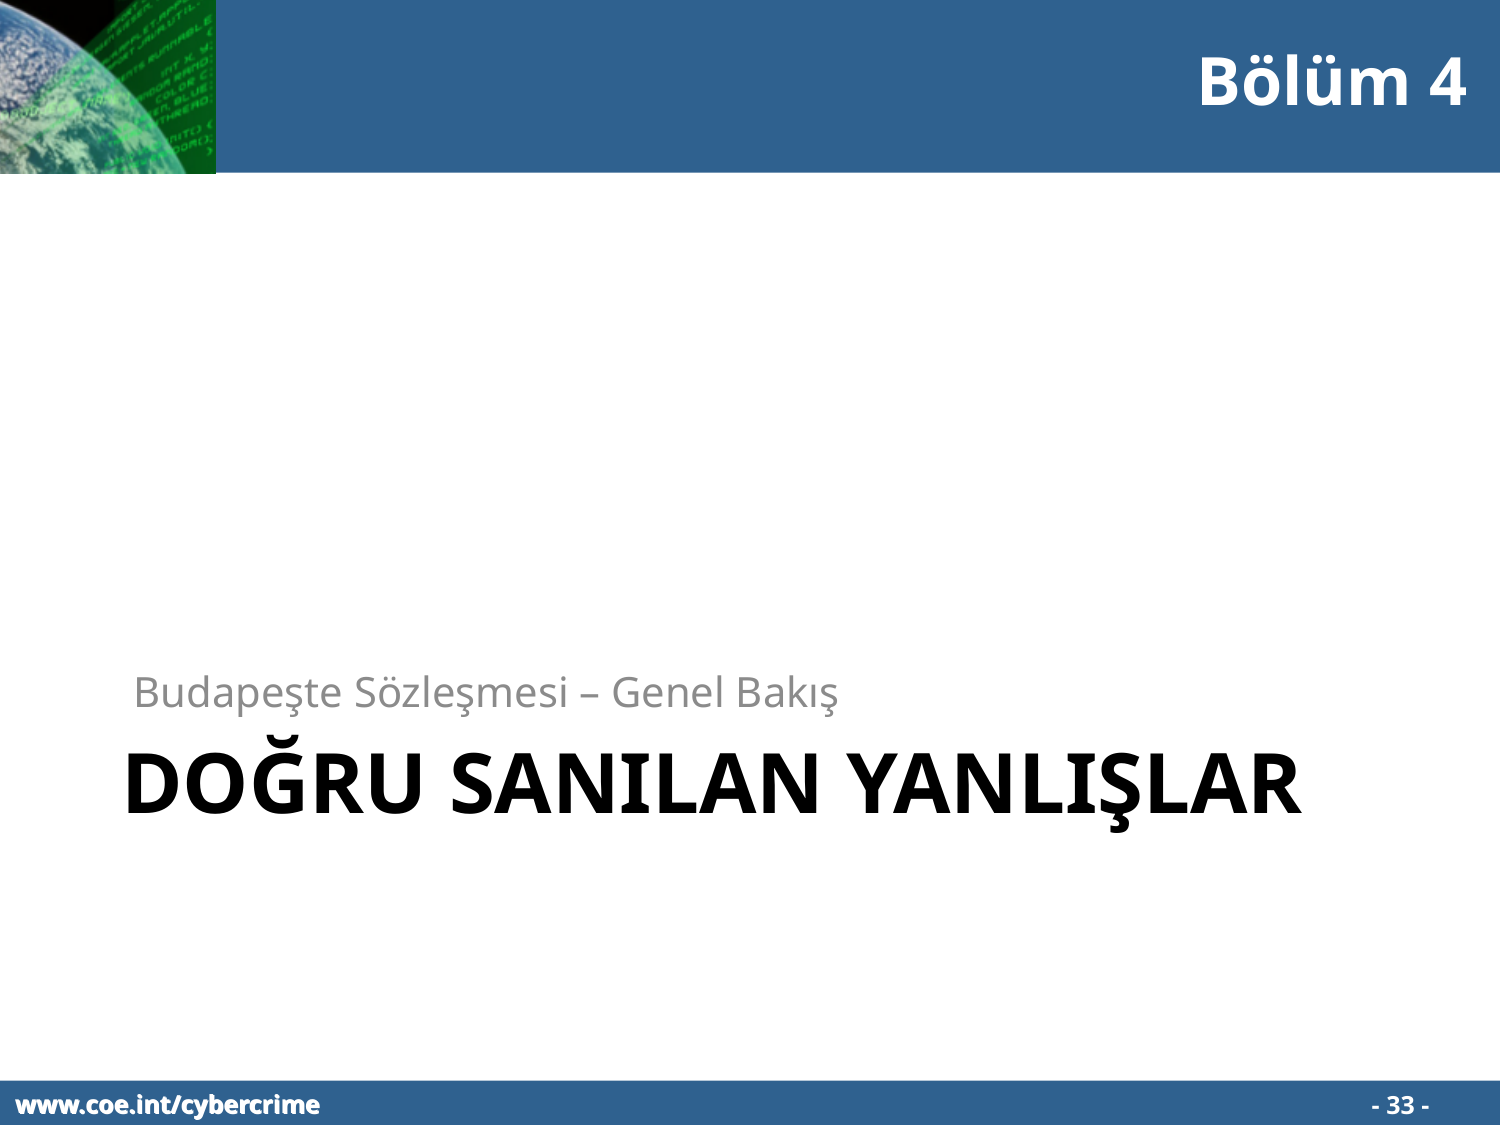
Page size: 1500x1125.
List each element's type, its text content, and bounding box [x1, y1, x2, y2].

text_box www.coe.int/cybercrime [0, 1079, 1500, 1125]
text_box Bölüm 4 [230, 31, 1483, 126]
text_box [220, 0, 1500, 175]
list Budapeşte Sözleşmesi – Genel Bakış [118, 476, 1394, 722]
title DOĞRU SANILAN YANLIŞLAR [106, 722, 1412, 947]
text_box www.coe.int/cybercrime - 33 - [1, 1082, 1500, 1125]
picture [0, 0, 216, 174]
